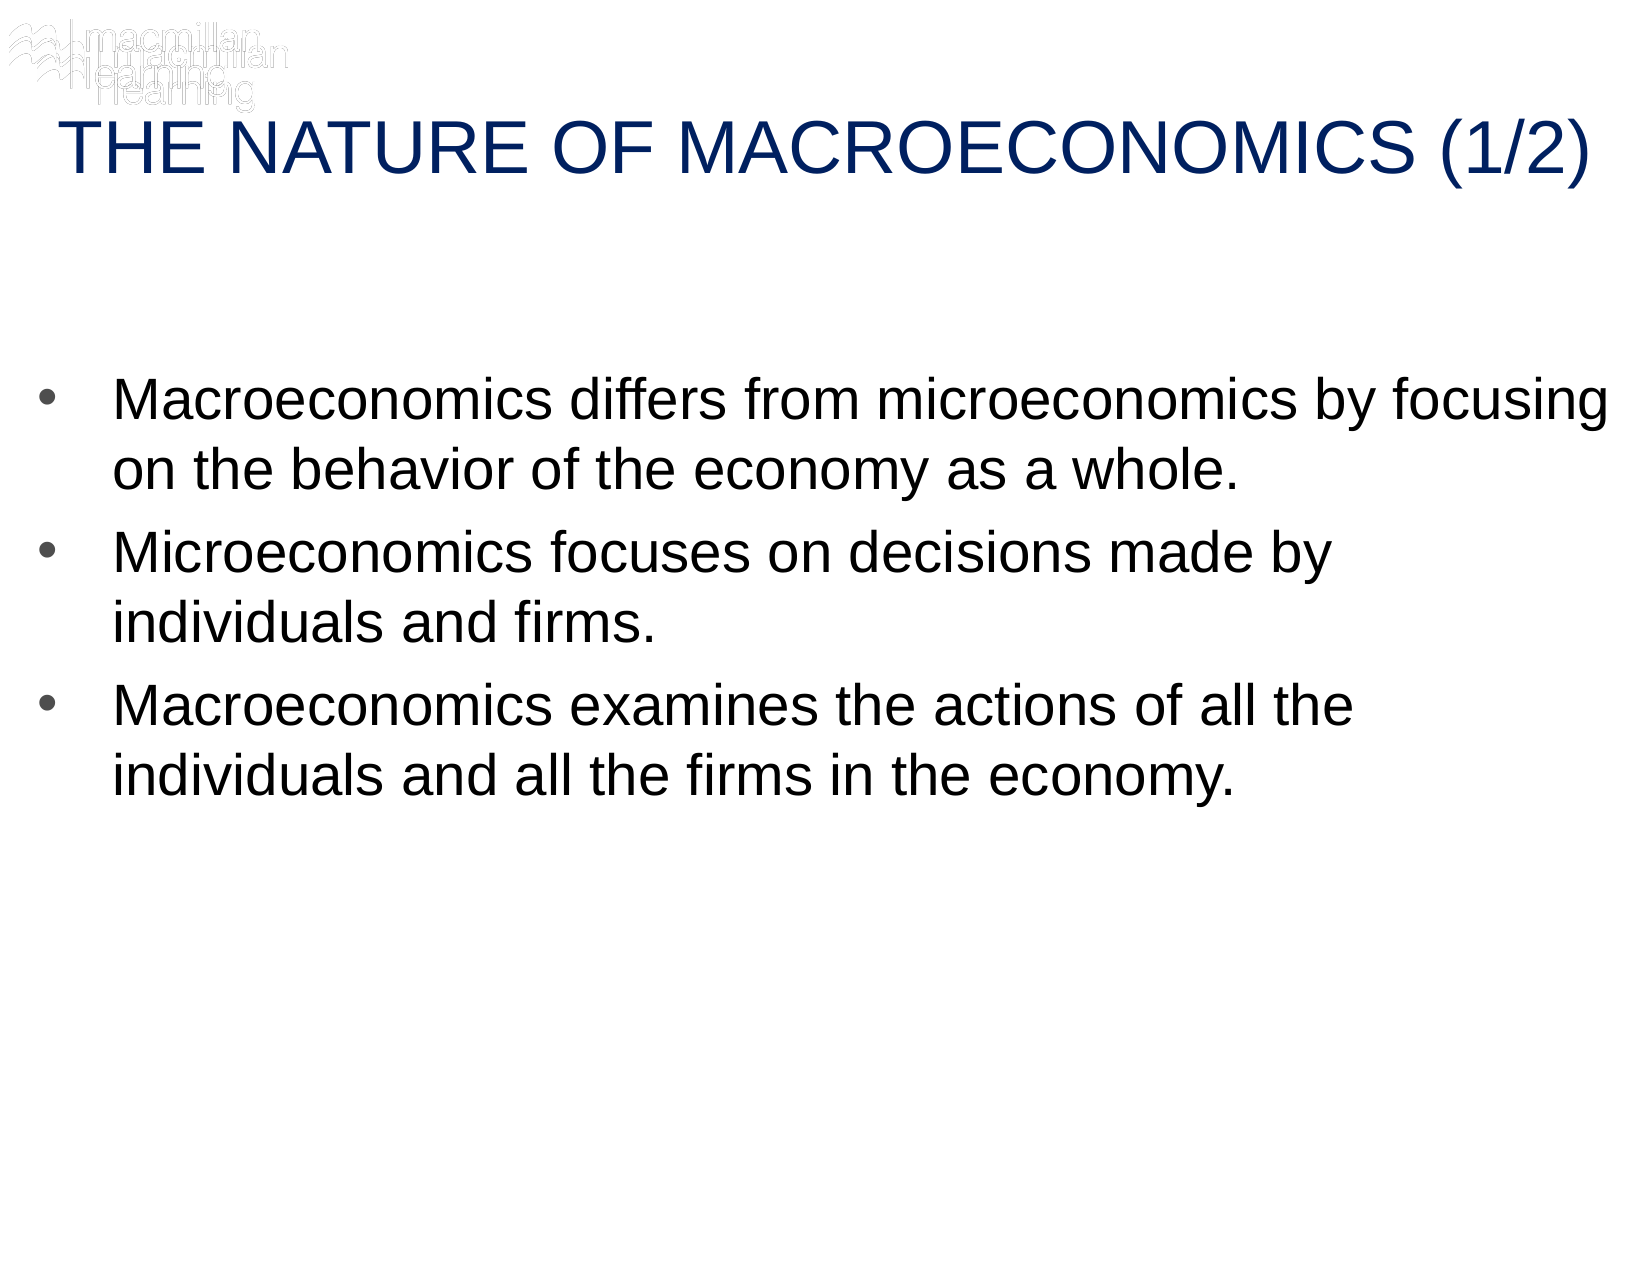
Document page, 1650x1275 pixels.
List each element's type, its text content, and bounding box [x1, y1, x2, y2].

list Macroeconomics differs from microeconomics by focusing on the behavior of the economy as a whole. Microeconomics focuses on decisions made by individuals and firms. Macroeconomics examines the actions of all the individuals and all the firms in the economy. [22, 346, 1631, 823]
title THE NATURE OF MACROECONOMICS (1/2) [0, 63, 1650, 225]
picture [9, 19, 288, 63]
